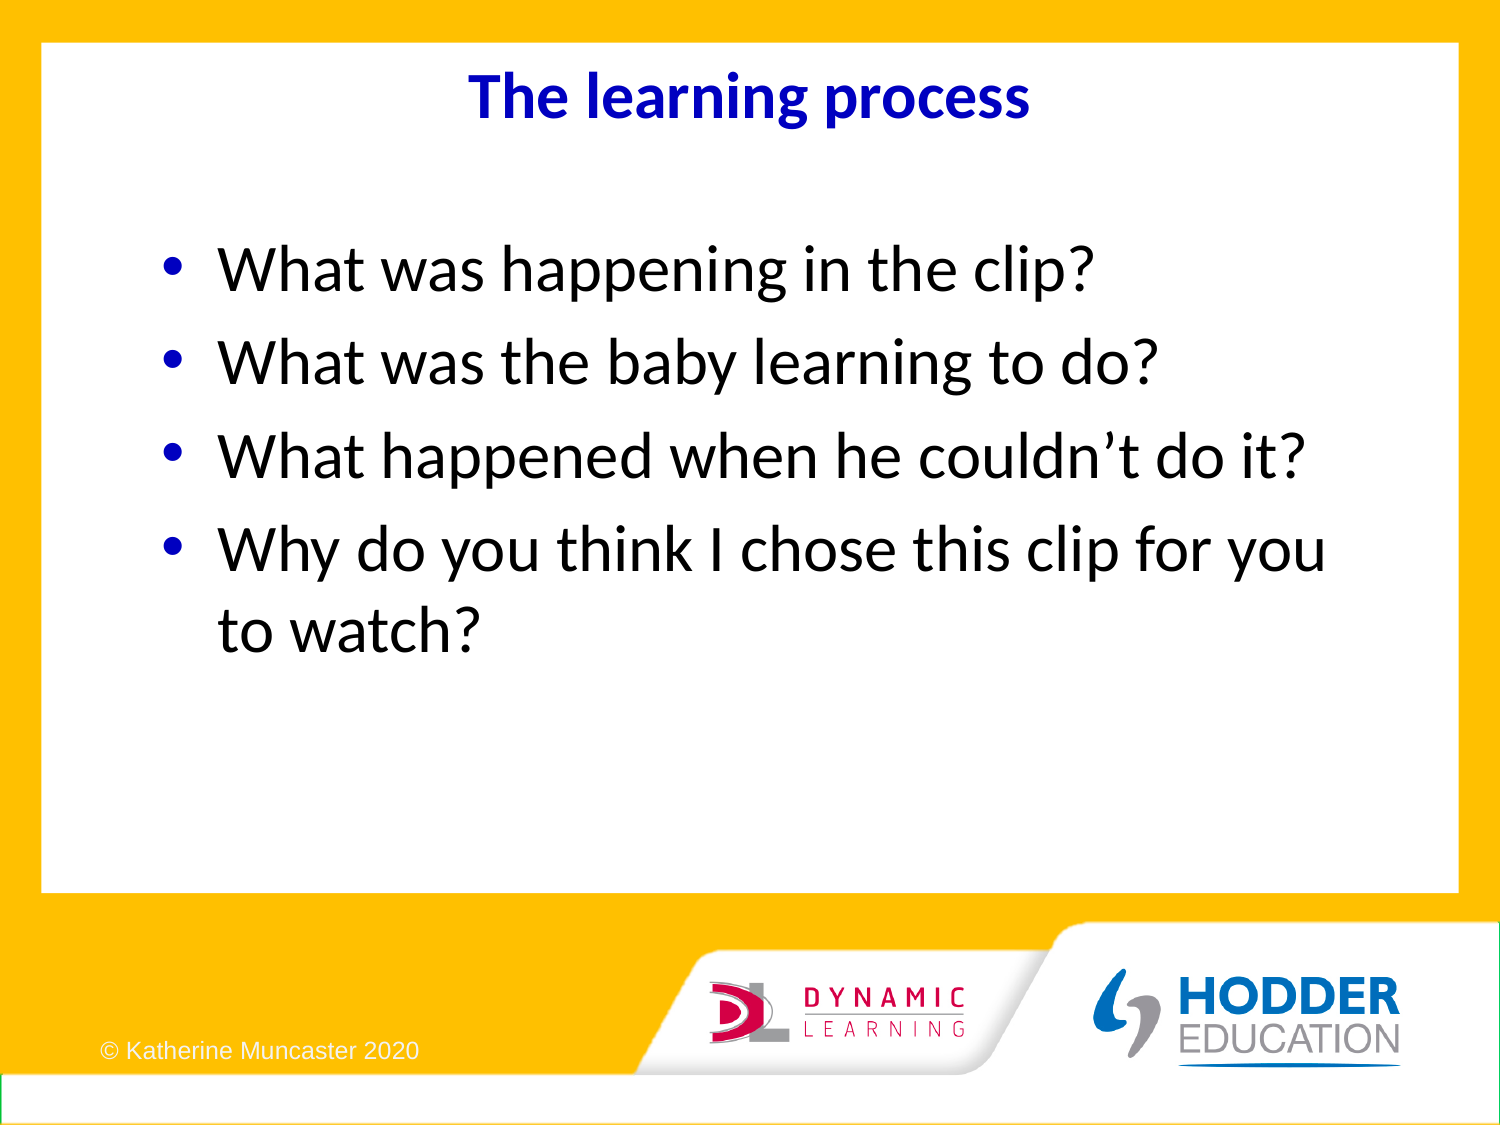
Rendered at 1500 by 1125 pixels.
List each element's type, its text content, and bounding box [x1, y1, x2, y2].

picture [0, 824, 1500, 1125]
title The learning process [75, 45, 1425, 140]
list What was happening in the clip? What was the baby learning to do? What happened when he couldn’t do it? Why do you think I chose this clip for you to watch? [146, 217, 1354, 908]
